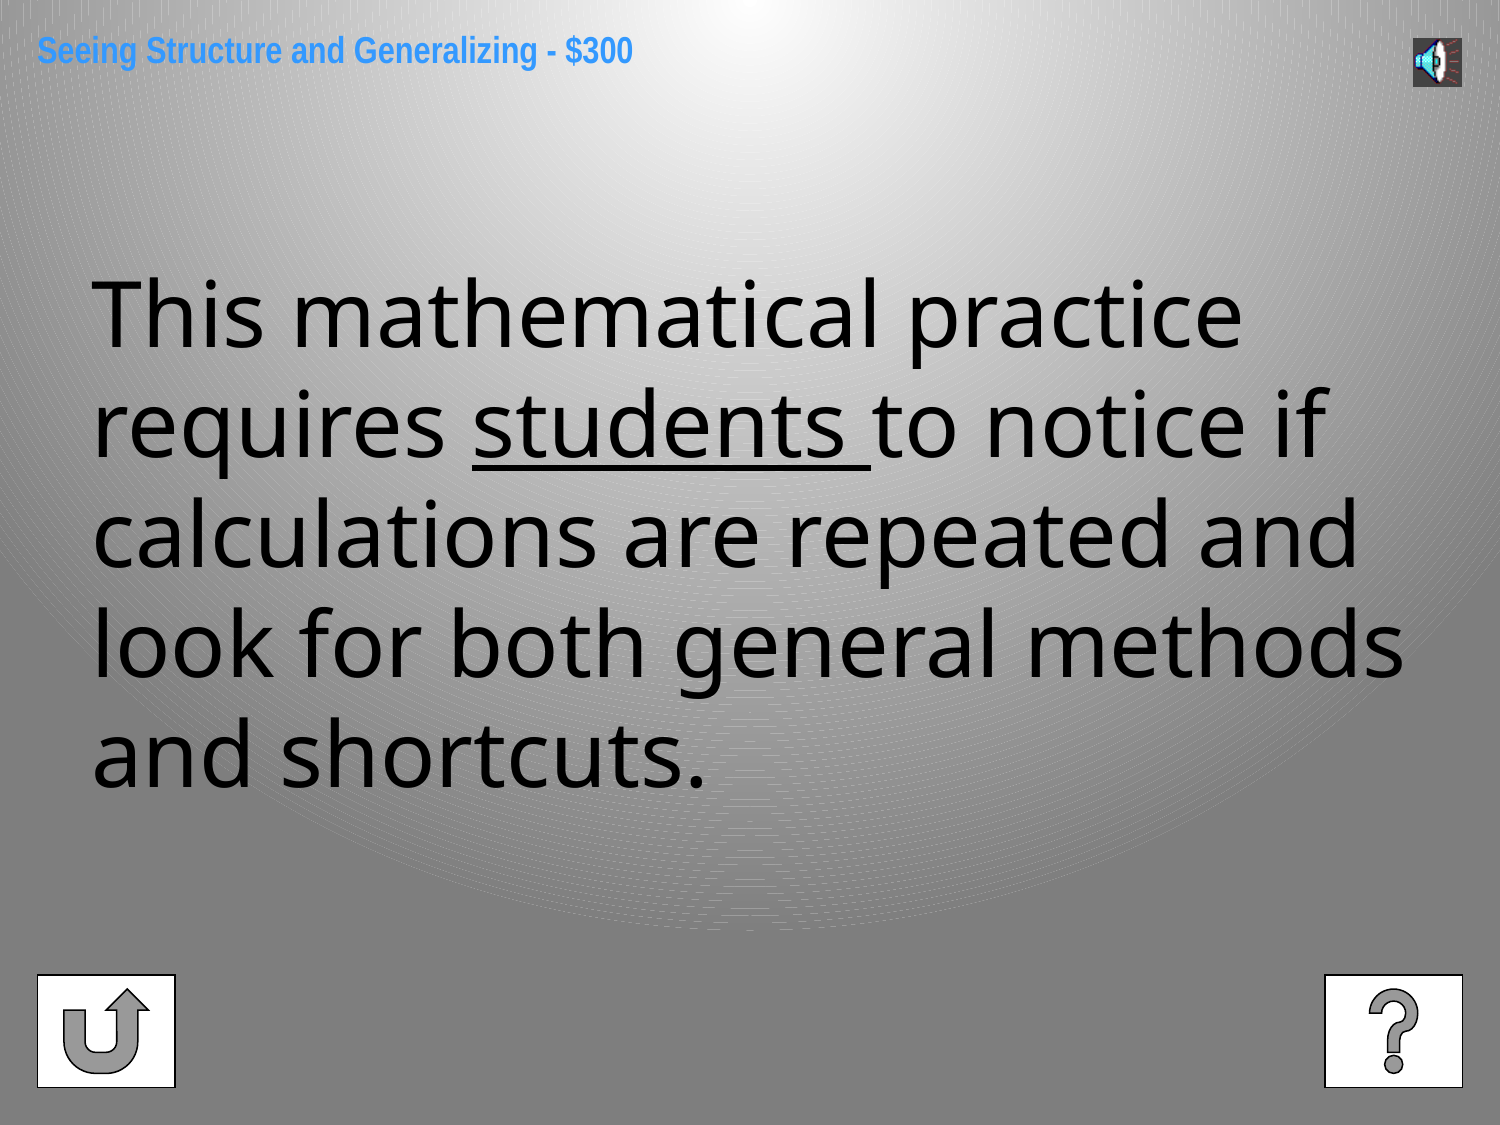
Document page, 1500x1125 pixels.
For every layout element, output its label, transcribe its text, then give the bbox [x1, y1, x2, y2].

text_box This mathematical practice requires students to notice if calculations are repeated and look for both general methods and shortcuts. [74, 162, 1425, 900]
text_box [1324, 975, 1463, 1088]
text_box Seeing Structure and Generalizing - $300 [22, 18, 1025, 94]
text_box [37, 975, 175, 1088]
picture [1412, 37, 1463, 88]
